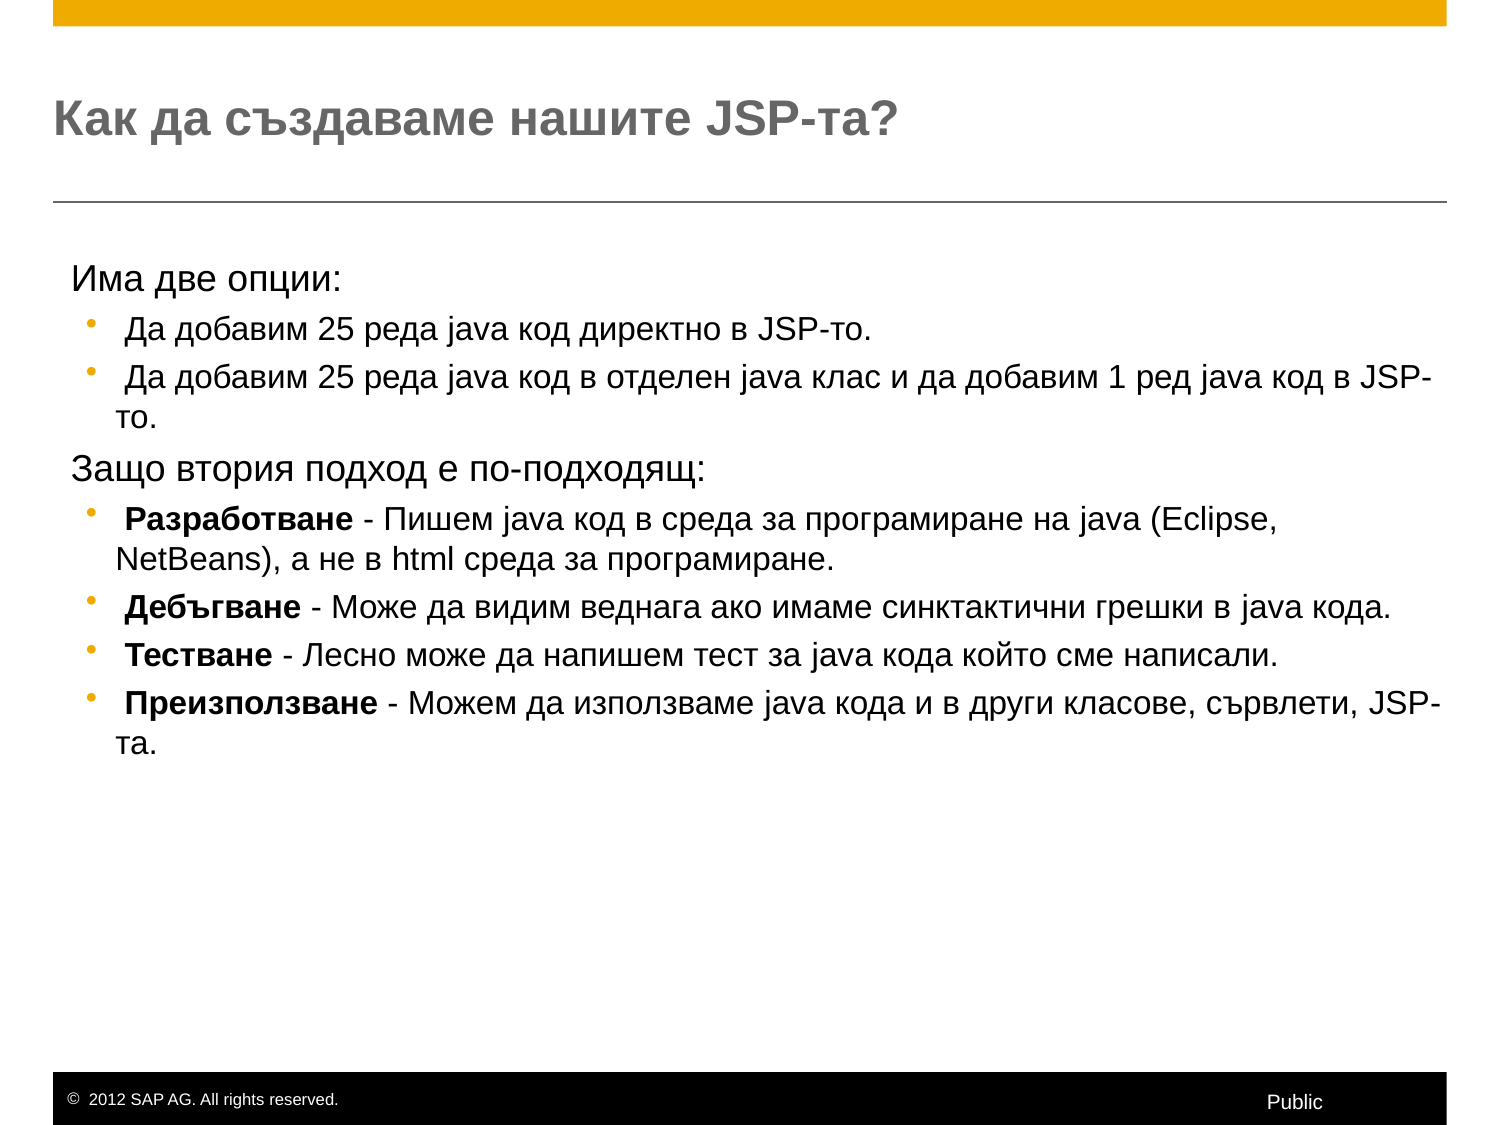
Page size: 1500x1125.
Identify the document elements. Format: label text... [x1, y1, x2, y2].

list Има две опции: Да добавим 25 реда java код директно в JSP-то. Да добавим 25 реда java код в отделен java клас и да добавим 1 ред java код в JSP-то. Защо втория подход е по-подходящ: Разработване - Пишем java код в среда за програмиране на java (Eclipse, NetBeans), а не в html среда за програмиране. Дебъгване - Може да видим веднага ако имаме синктактични грешки в java кода. Тестване - Лесно може да напишем тест за java кода който сме написали. Преизползване - Можем да използваме java кода и в други класове, сървлети, JSP-та. [56, 253, 1450, 975]
title Как да създаваме нашите JSP-та? [53, 53, 1447, 178]
